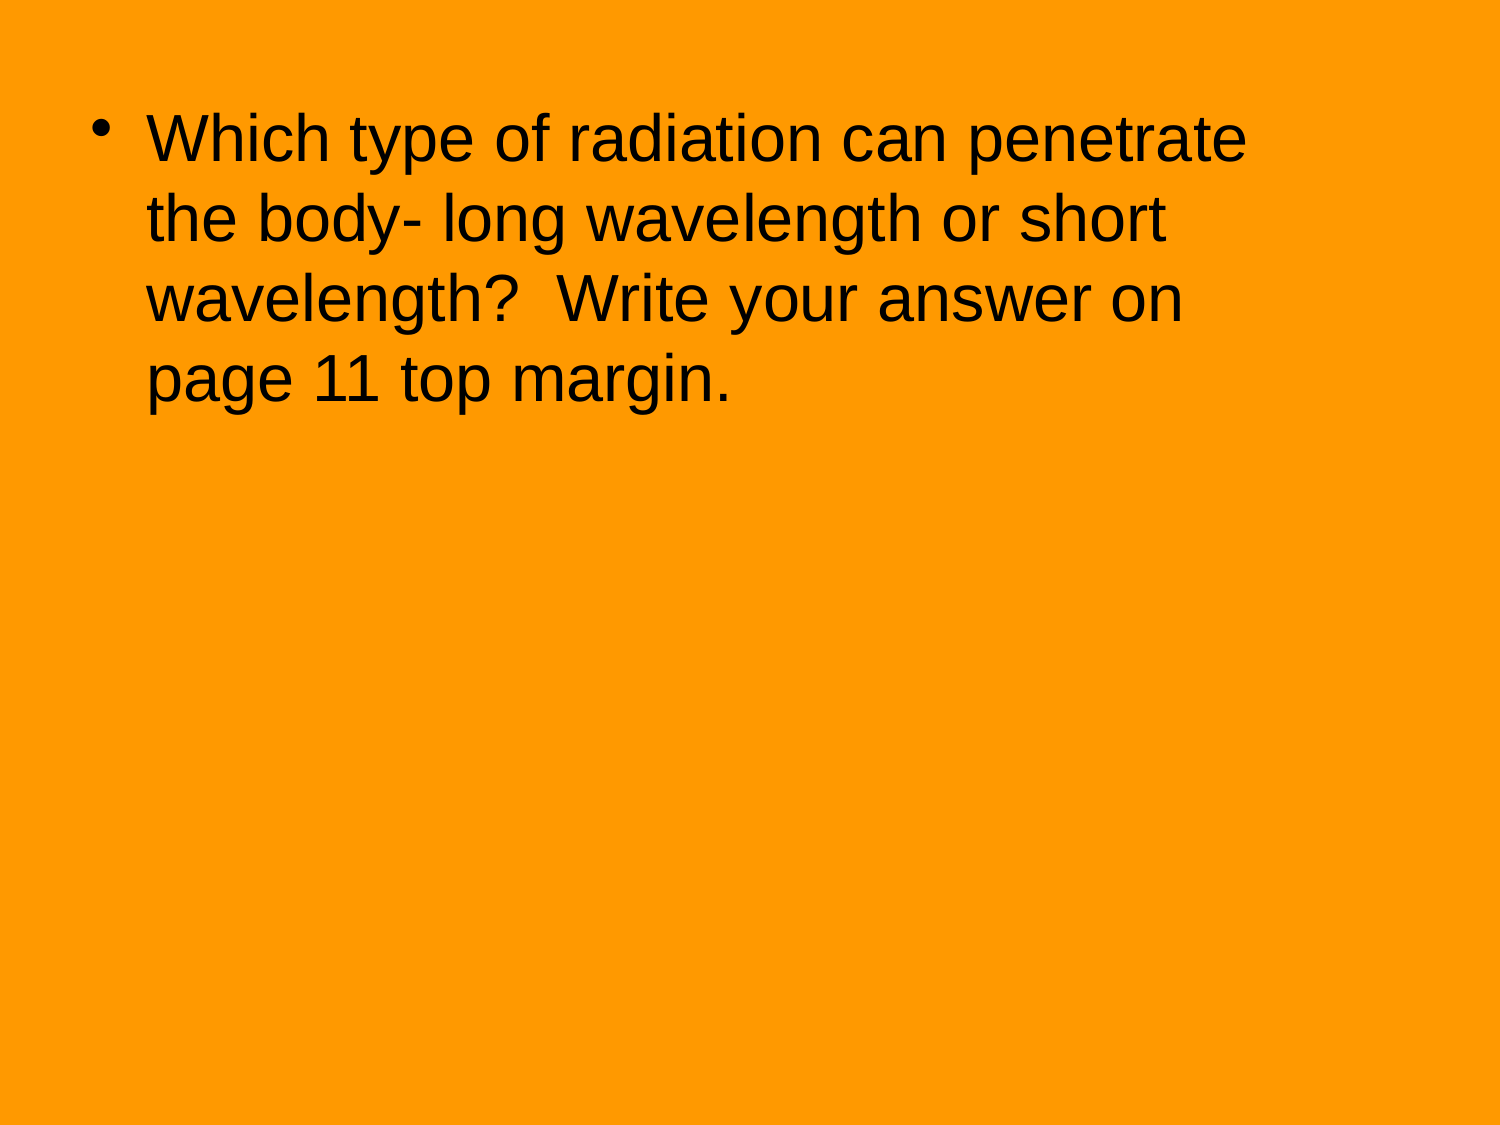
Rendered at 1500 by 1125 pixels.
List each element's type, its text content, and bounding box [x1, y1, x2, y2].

list Which type of radiation can penetrate the body- long wavelength or short wavelength? Write your answer on page 11 top margin. [75, 87, 1338, 830]
